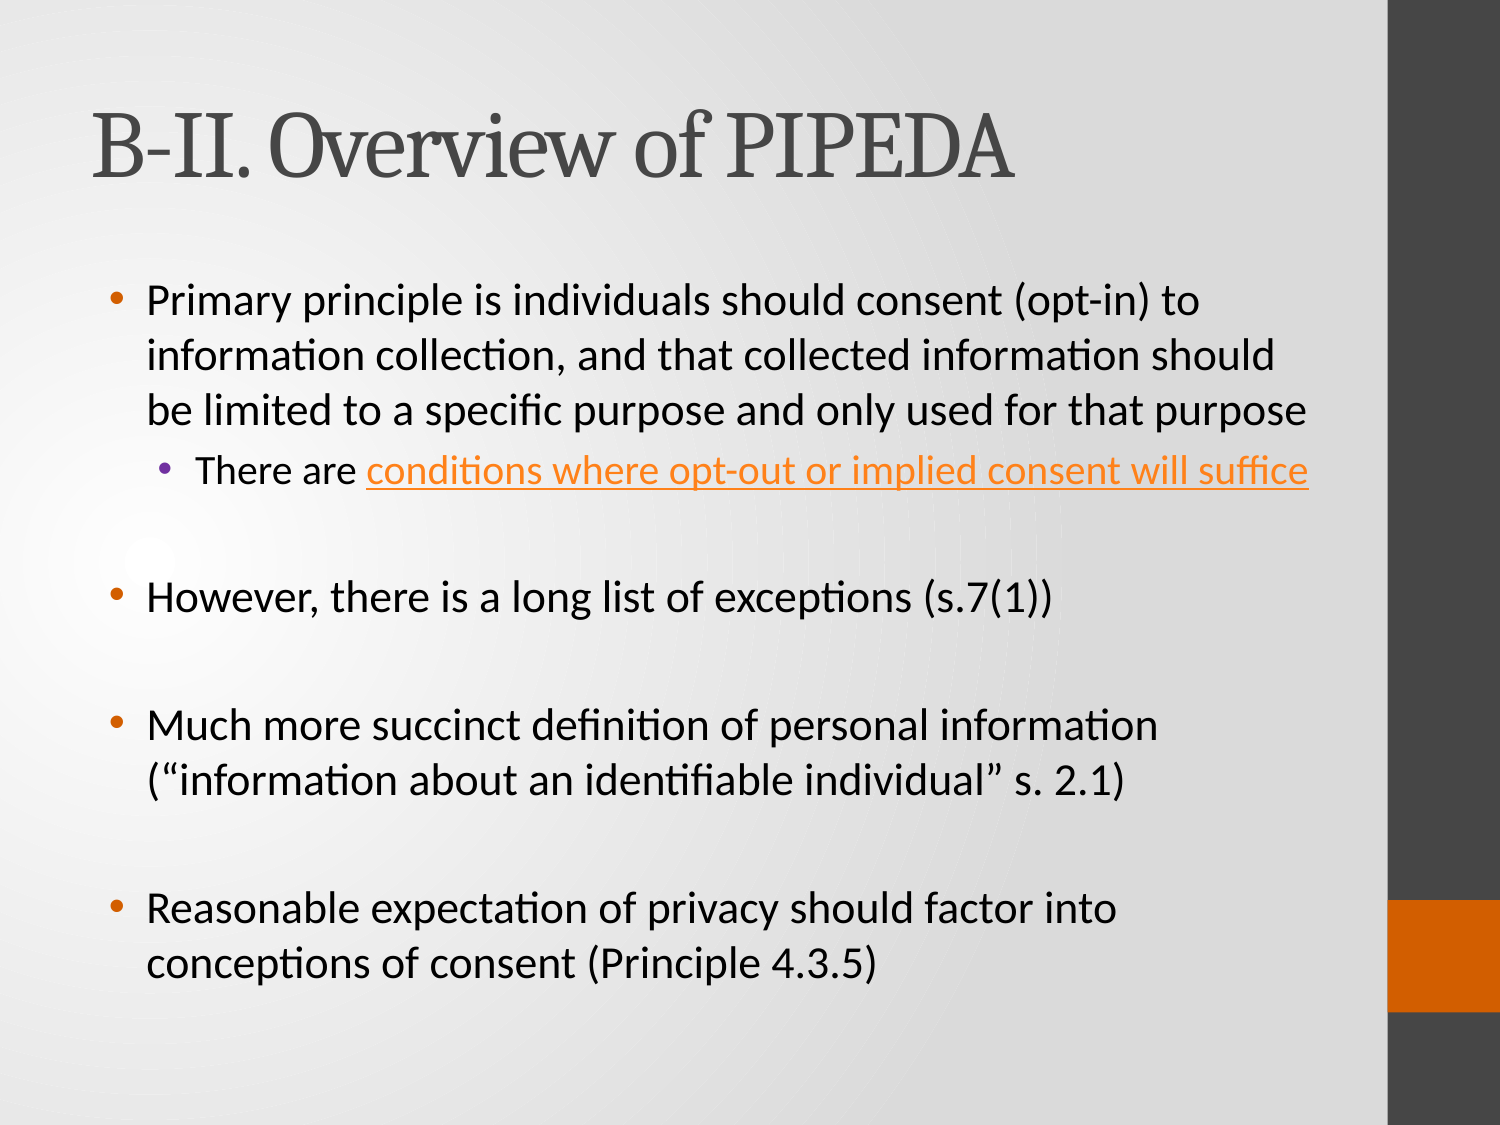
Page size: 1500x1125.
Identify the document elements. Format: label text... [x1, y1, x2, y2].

title B-II. Overview of PIPEDA [75, 45, 1325, 233]
list Primary principle is individuals should consent (opt-in) to information collection, and that collected information should be limited to a specific purpose and only used for that purpose There are conditions where opt-out or implied consent will suffice However, there is a long list of exceptions (s.7(1)) Much more succinct definition of personal information (“information about an identifiable individual” s. 2.1) Reasonable expectation of privacy should factor into conceptions of consent (Principle 4.3.5) [75, 262, 1325, 1050]
